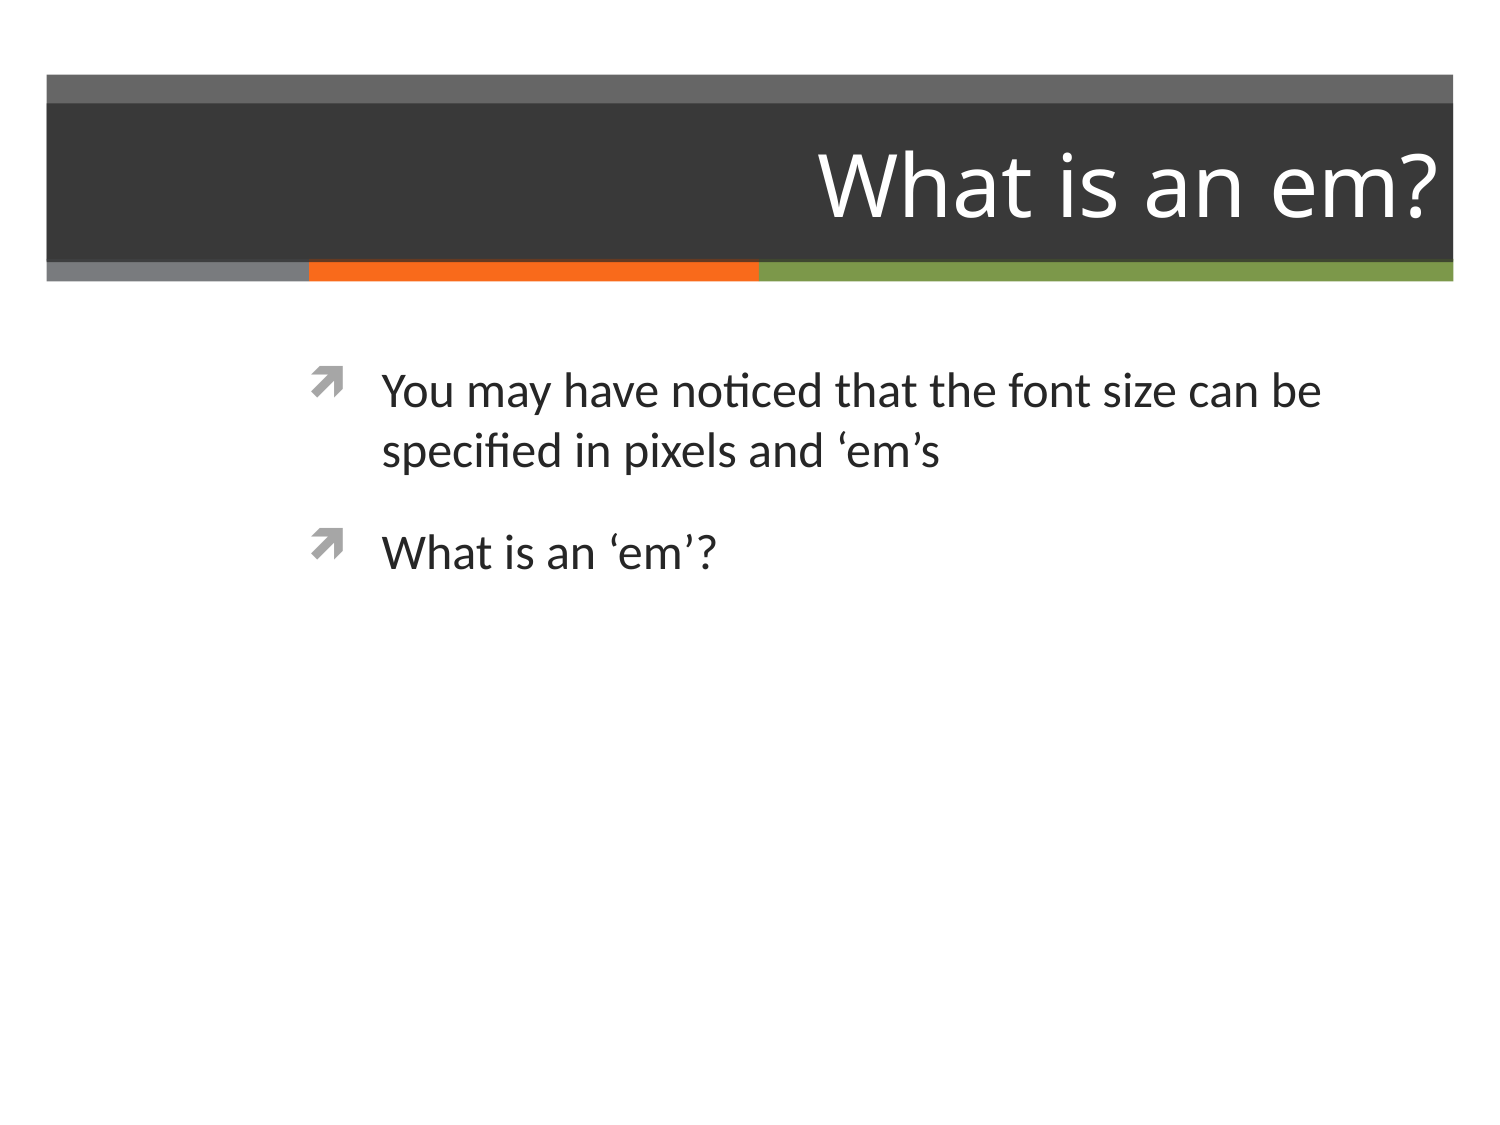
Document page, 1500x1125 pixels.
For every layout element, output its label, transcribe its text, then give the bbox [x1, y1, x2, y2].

title What is an em? [46, 103, 1454, 263]
list You may have noticed that the font size can be specified in pixels and ‘em’s What is an ‘em’? [292, 350, 1454, 1005]
